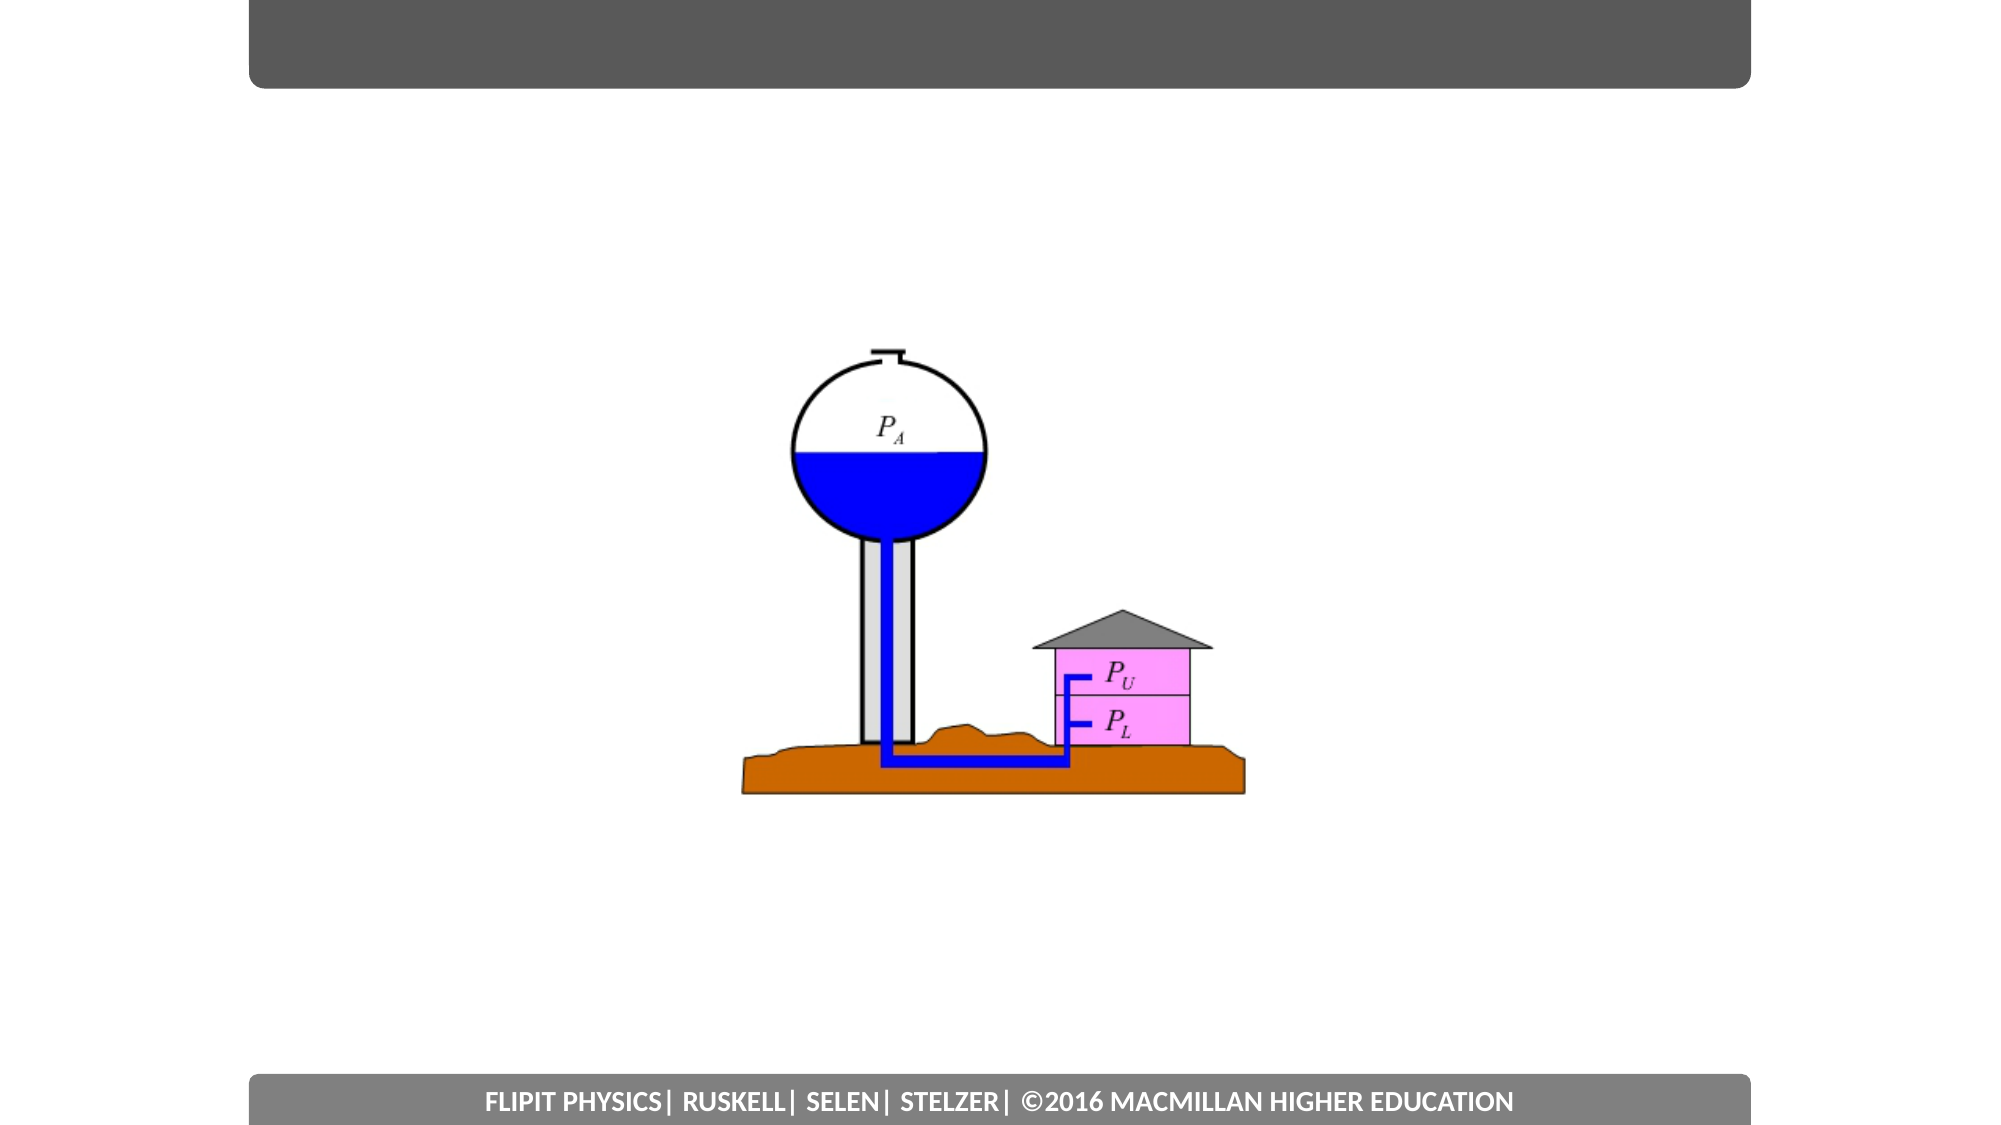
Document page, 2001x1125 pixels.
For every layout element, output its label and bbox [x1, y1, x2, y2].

picture [740, 324, 1260, 801]
text_box [249, 1074, 1750, 1125]
text_box [248, 0, 1752, 89]
